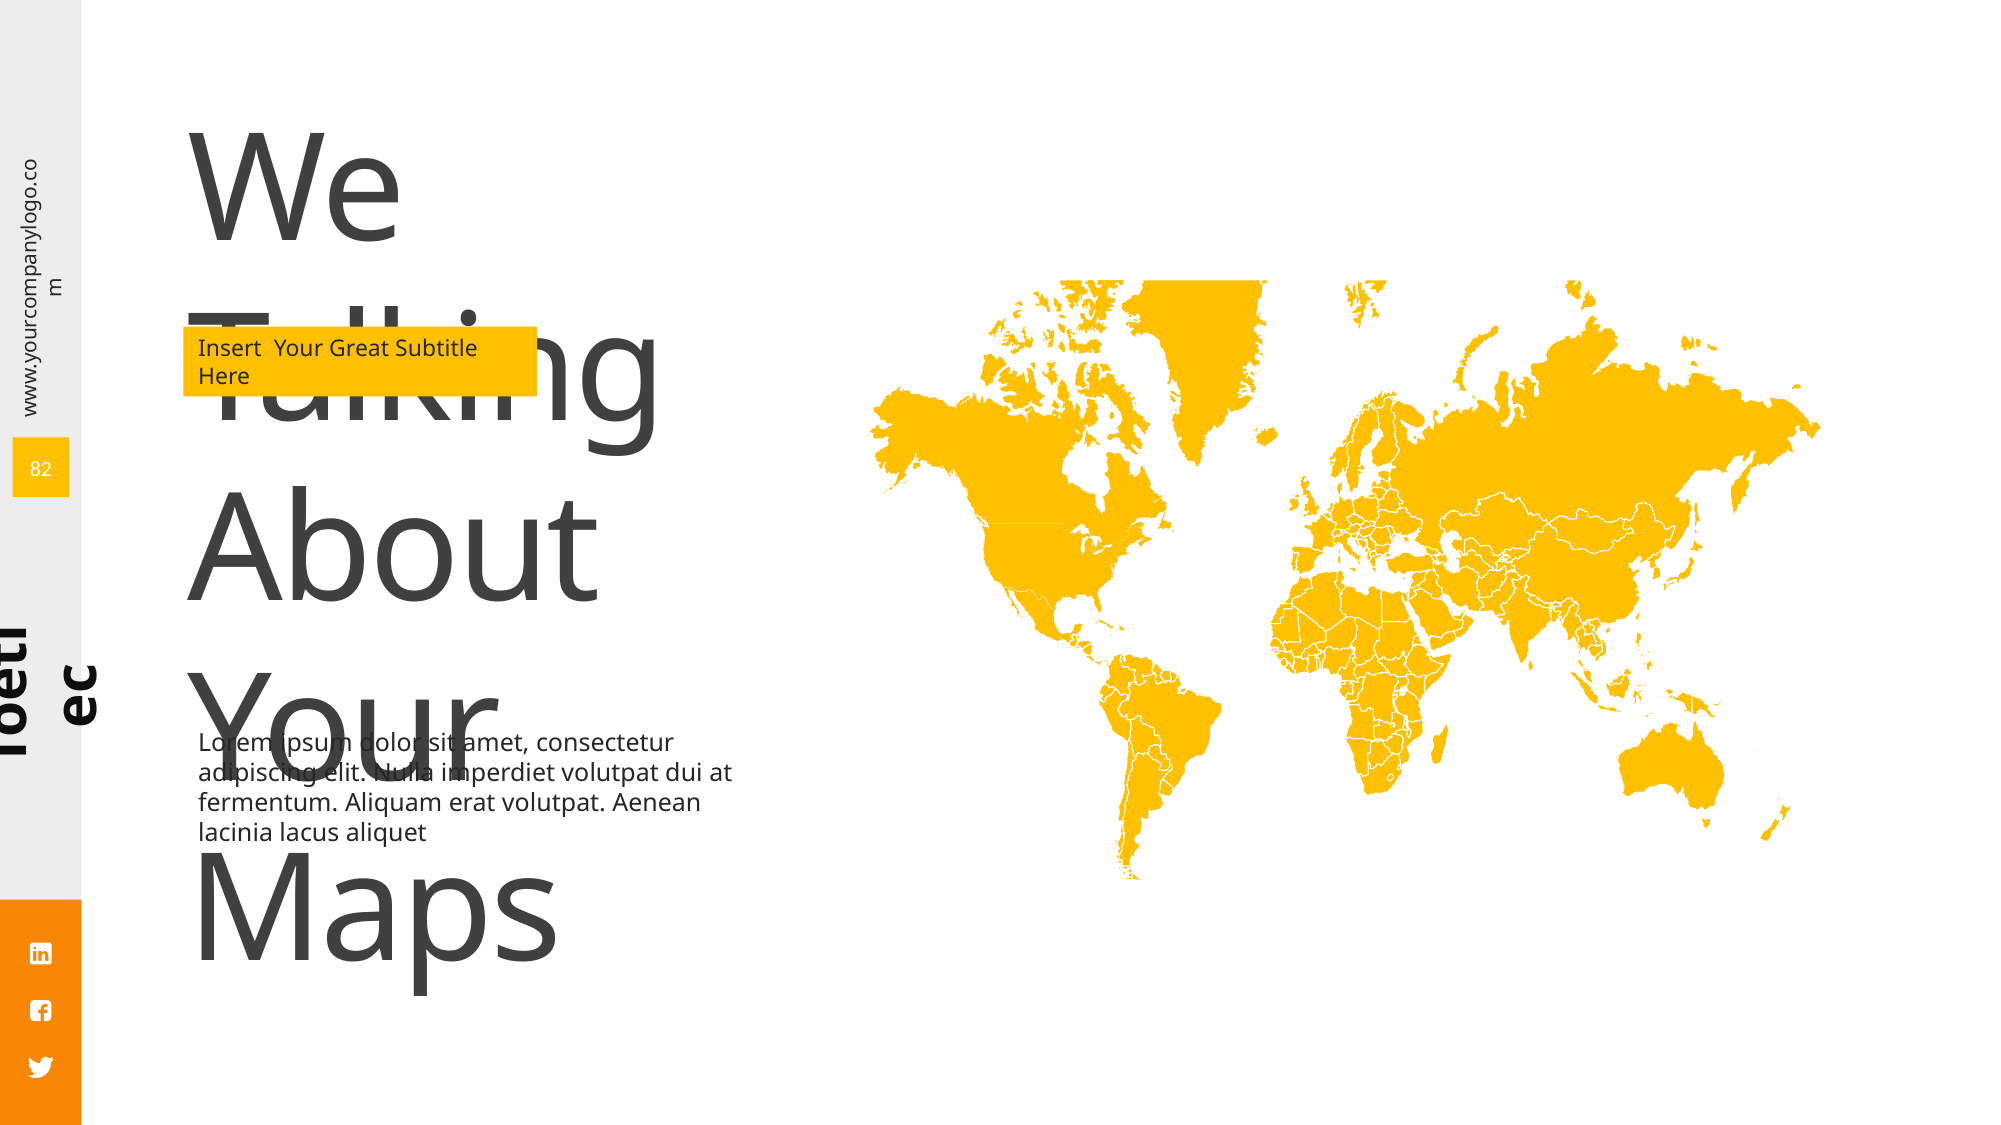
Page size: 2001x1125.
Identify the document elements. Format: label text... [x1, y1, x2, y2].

slide_number 82 [12, 437, 69, 498]
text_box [868, 279, 1823, 881]
text_box We Talking About Your Maps [172, 379, 844, 701]
text_box Insert Your Great Subtitle Here [183, 326, 537, 397]
text_box Lorem ipsum dolor sit amet, consectetur adipiscing elit. Nulla imperdiet volutpat dui at fermentum. Aliquam erat volutpat. Aenean lacinia lacus aliquet [183, 719, 775, 854]
